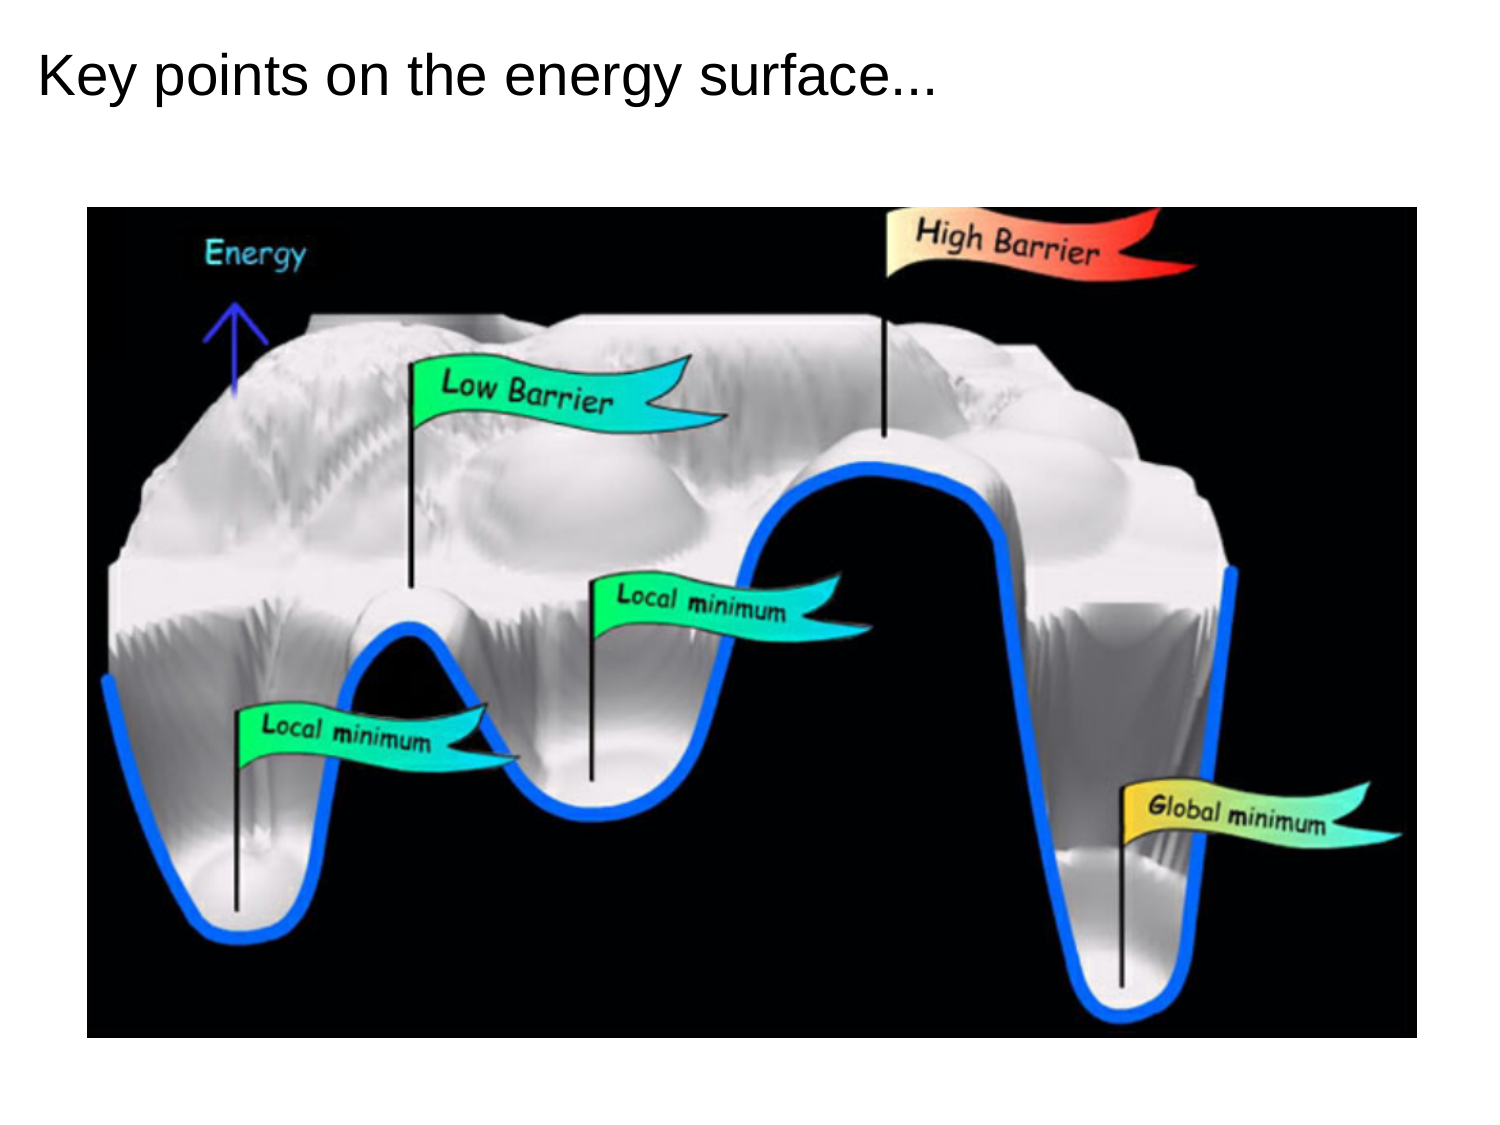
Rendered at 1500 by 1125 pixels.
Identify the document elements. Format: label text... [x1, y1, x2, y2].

text_box Key points on the energy surface... [22, 29, 1500, 114]
picture [86, 207, 1417, 1039]
